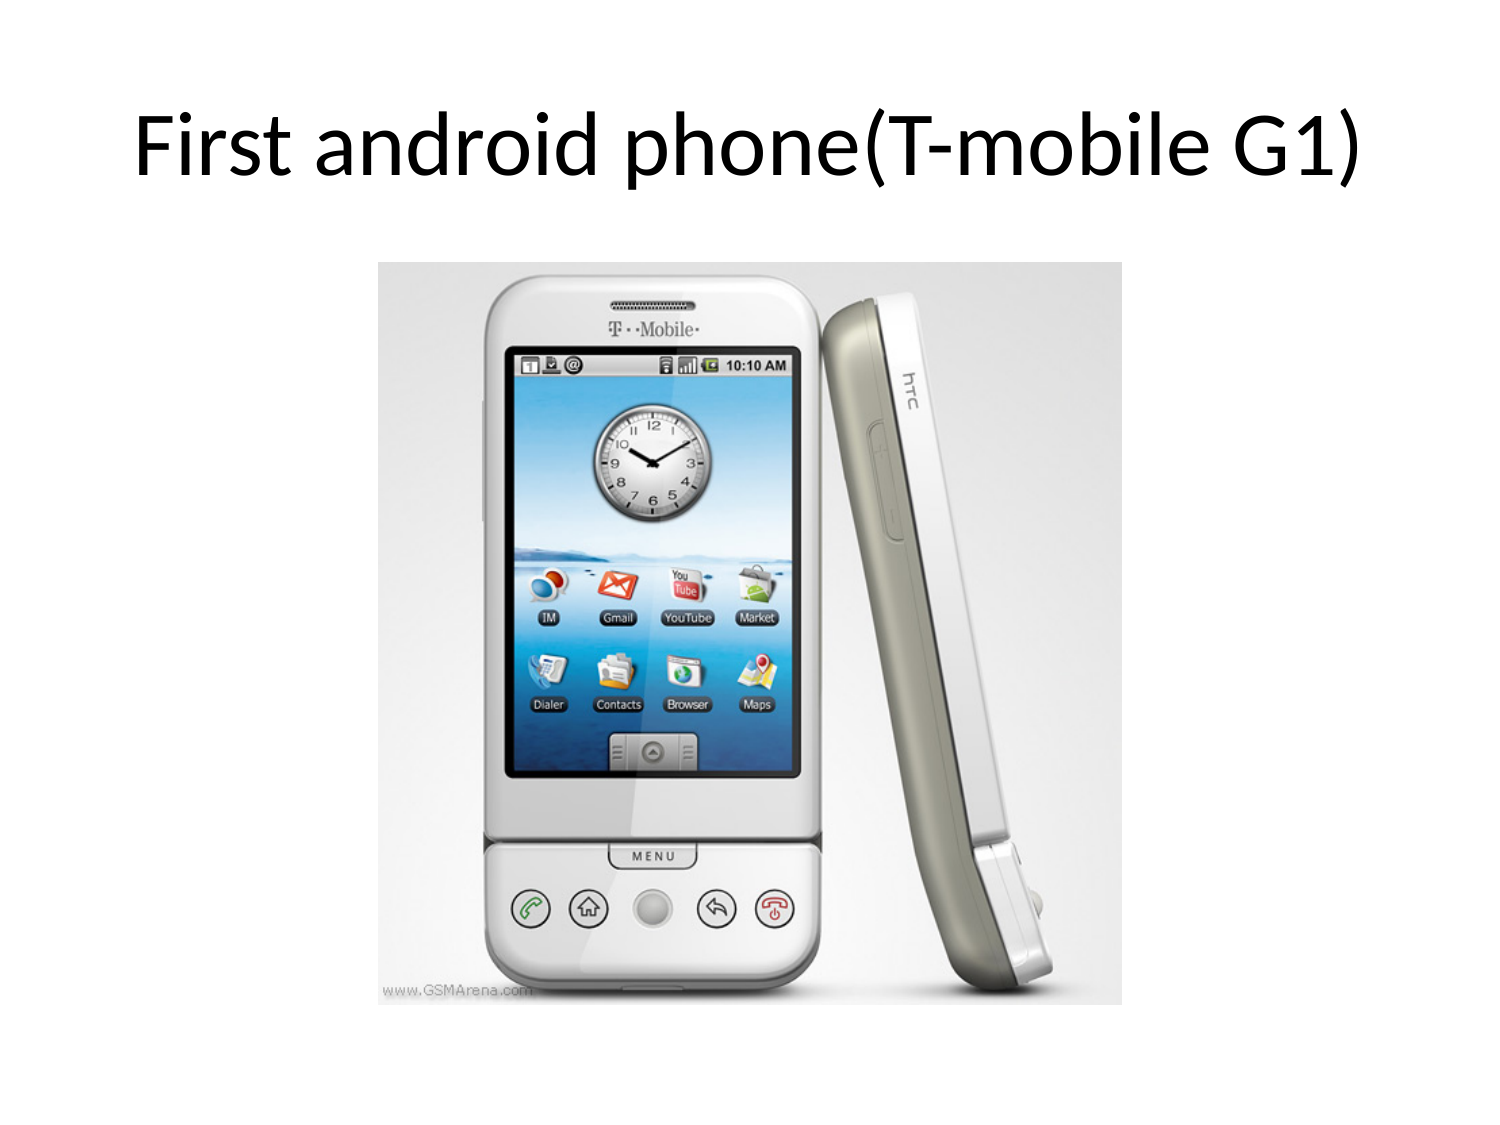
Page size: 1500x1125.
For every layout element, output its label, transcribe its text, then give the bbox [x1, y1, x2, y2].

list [378, 262, 1122, 1006]
title First android phone(T-mobile G1) [75, 45, 1425, 233]
